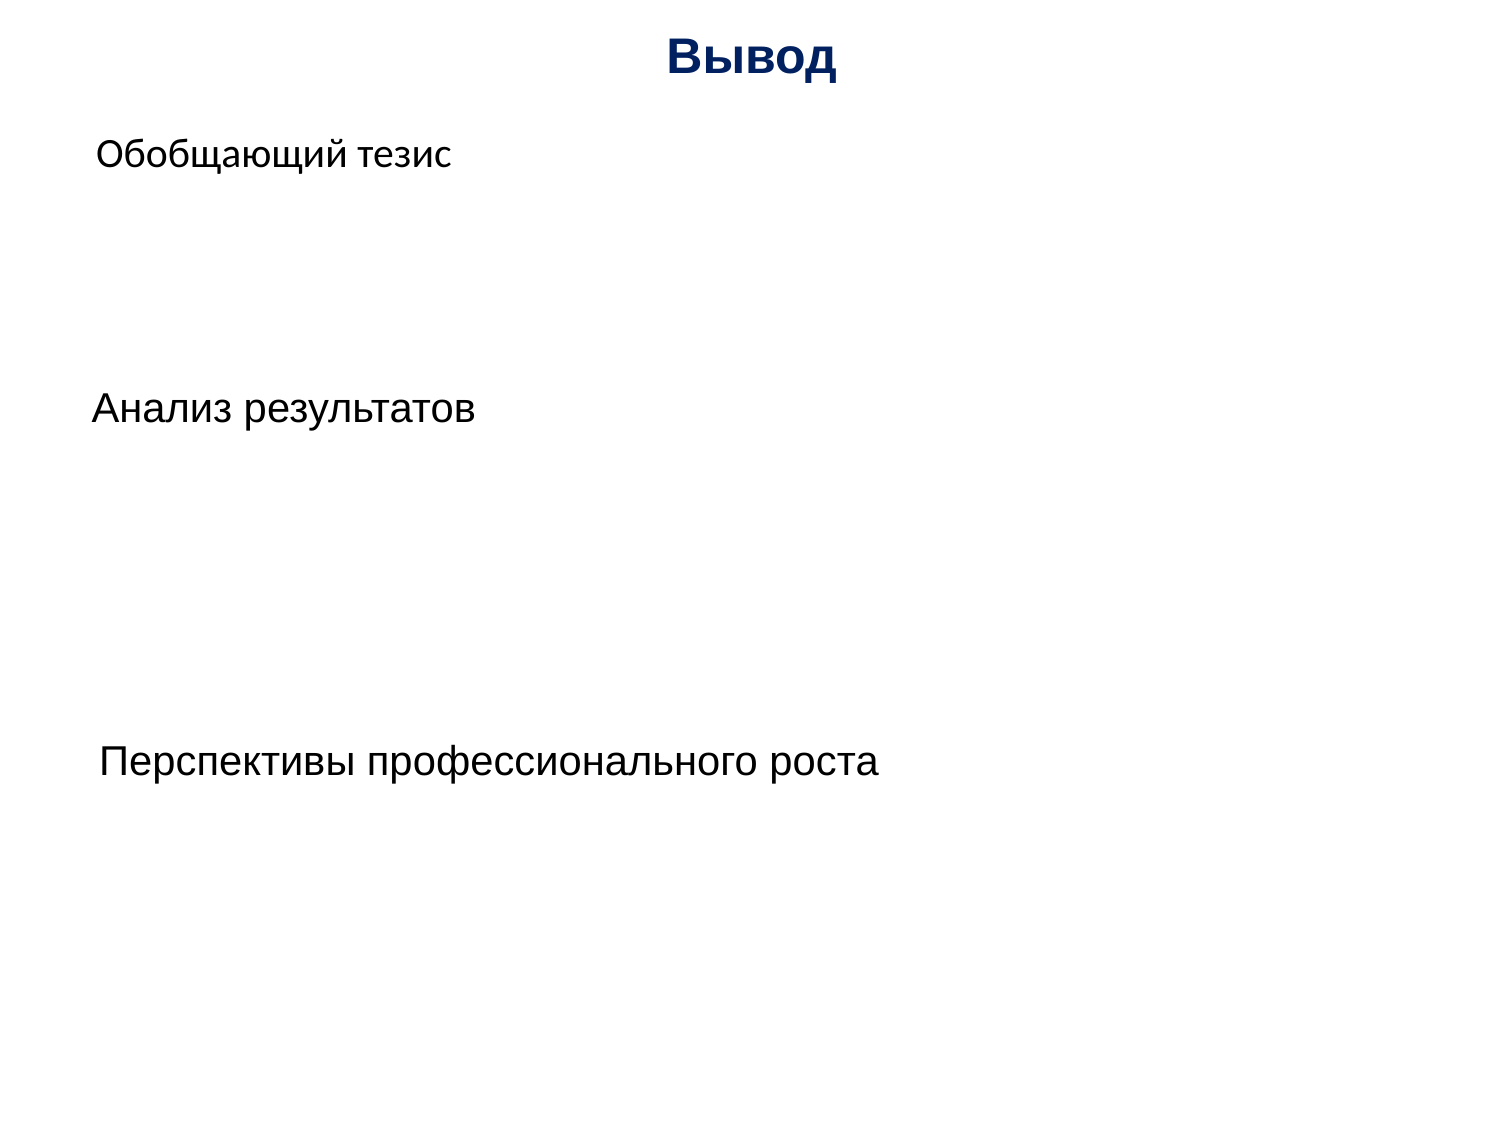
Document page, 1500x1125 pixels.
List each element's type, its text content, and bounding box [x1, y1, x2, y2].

list Обобщающий тезис [80, 118, 1431, 362]
text_box Анализ результатов [76, 373, 1427, 617]
title Вывод [76, 9, 1427, 97]
text_box Перспективы профессионального роста [84, 726, 1435, 970]
